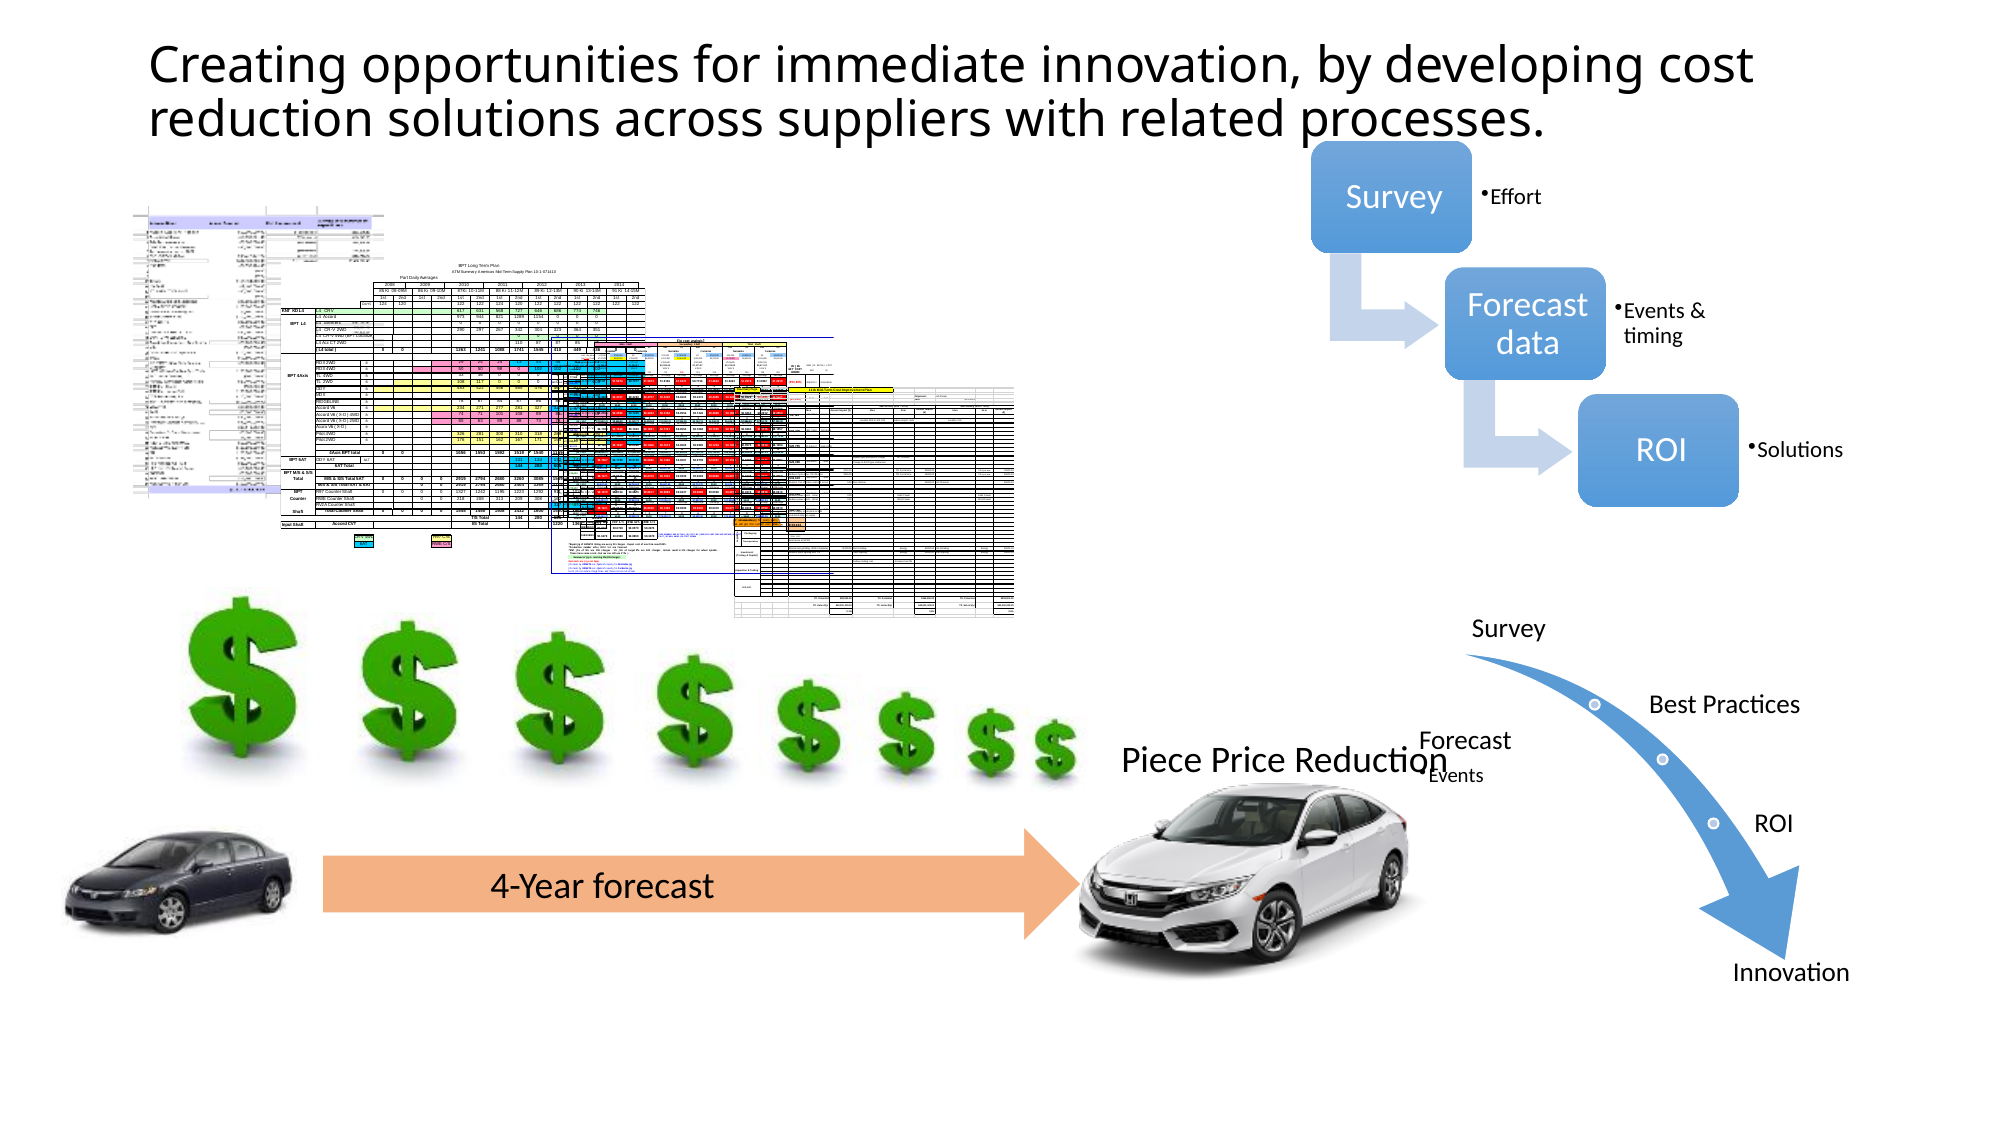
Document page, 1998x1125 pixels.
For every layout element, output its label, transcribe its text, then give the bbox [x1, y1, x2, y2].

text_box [156, 587, 1089, 793]
picture [61, 825, 297, 943]
text_box 4-Year forecast [319, 820, 1039, 948]
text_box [1116, 573, 1998, 1029]
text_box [1243, 138, 1924, 509]
picture [1039, 762, 1116, 990]
picture [133, 206, 1015, 618]
text_box Creating opportunities for immediate innovation, by developing cost reduction solutions across suppliers with related processes. [133, 32, 1892, 150]
